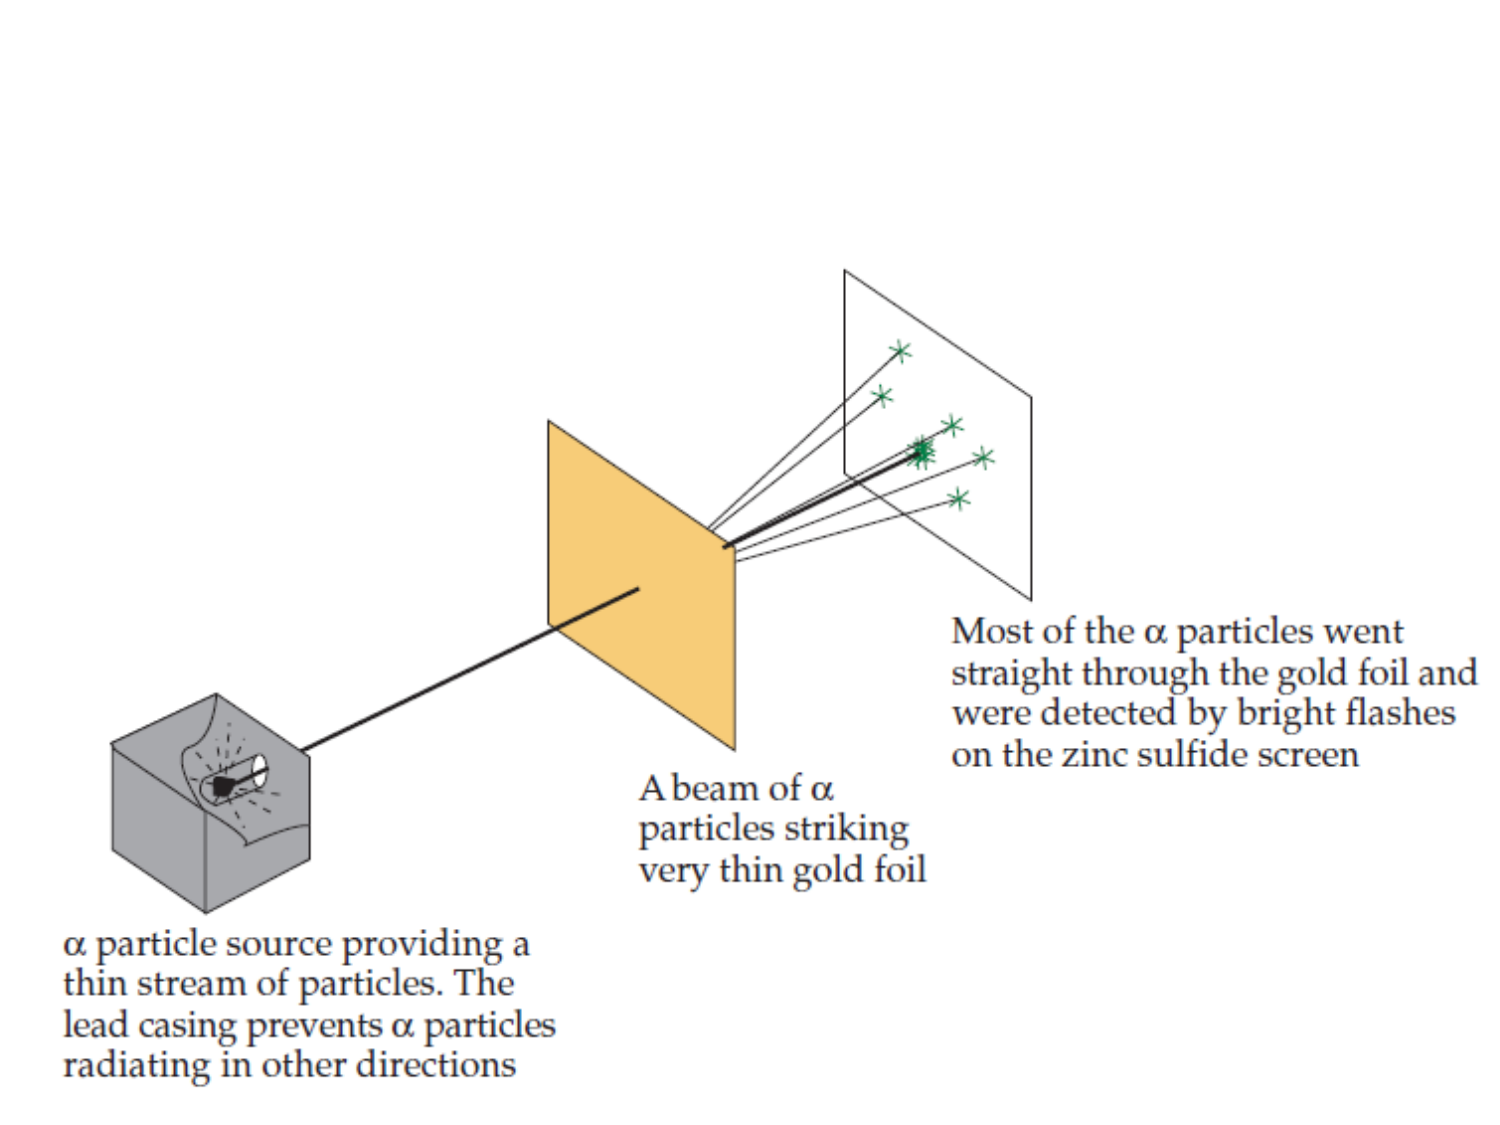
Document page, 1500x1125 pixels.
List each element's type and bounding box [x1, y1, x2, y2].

picture [9, 224, 1500, 1112]
